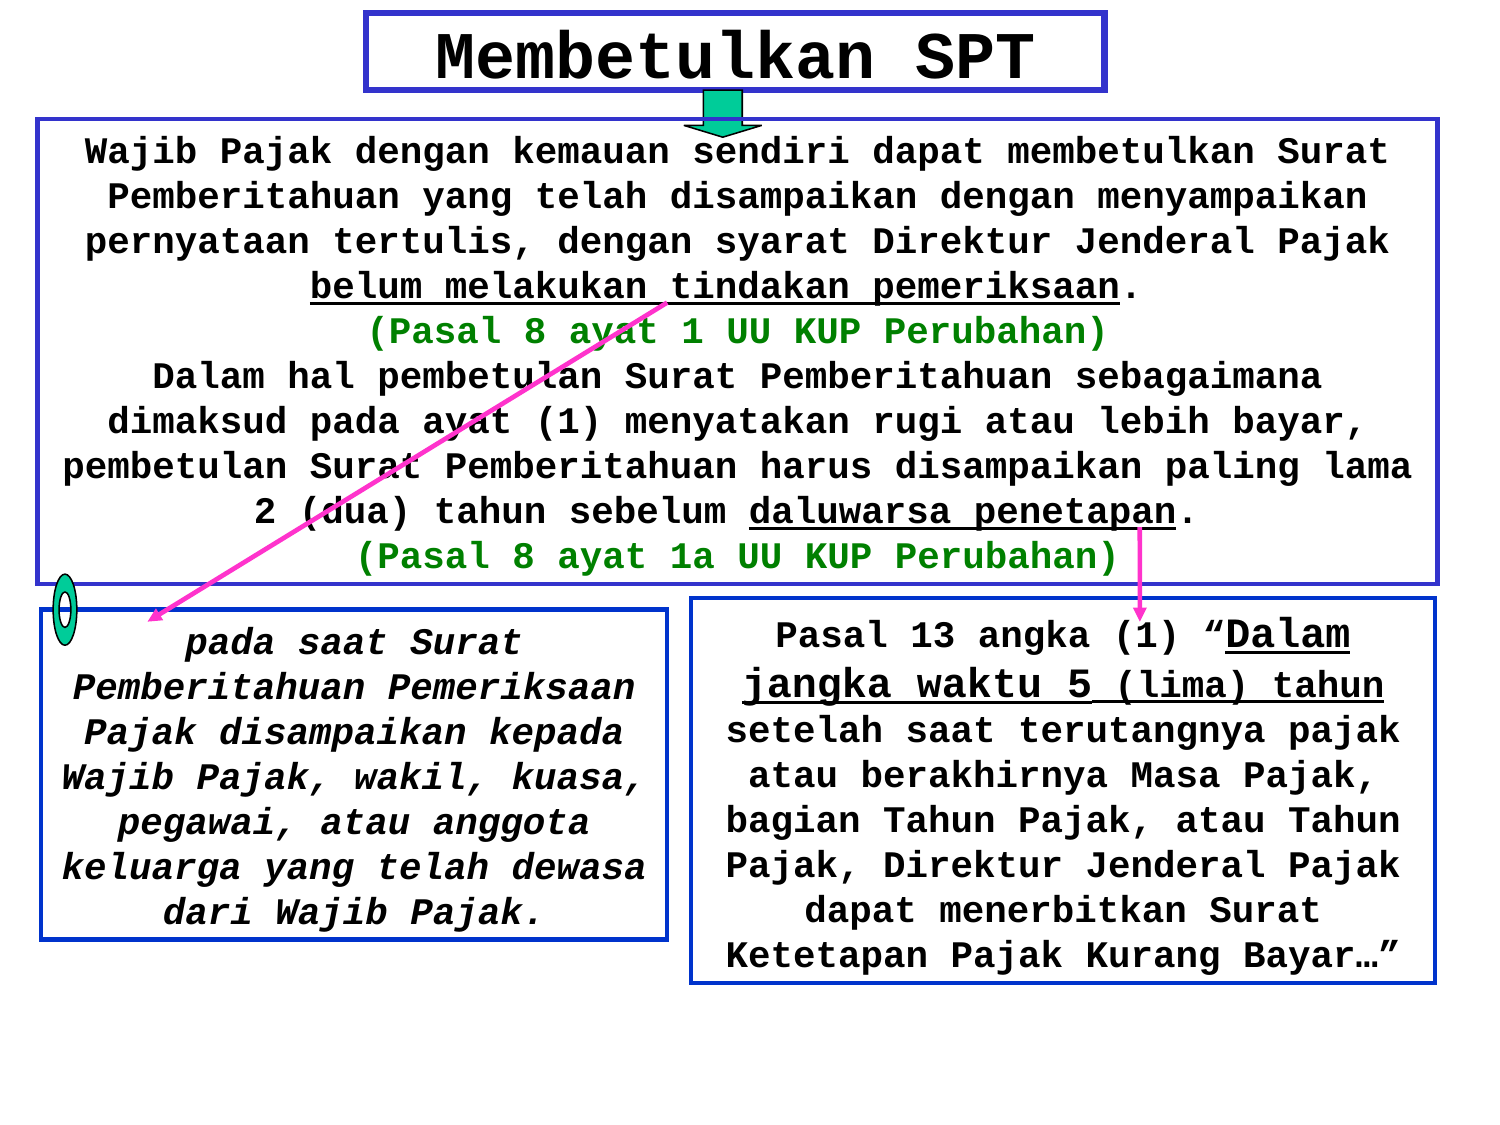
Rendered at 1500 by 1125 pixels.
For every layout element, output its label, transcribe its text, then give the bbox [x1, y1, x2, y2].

text_box Pasal 13 angka (1) “Dalam jangka waktu 5 (lima) tahun setelah saat terutangnya pajak atau berakhirnya Masa Pajak, bagian Tahun Pajak, atau Tahun Pajak, Direktur Jenderal Pajak dapat menerbitkan Surat Ketetapan Pajak Kurang Bayar…” [690, 597, 1436, 983]
title Membetulkan SPT [365, 13, 1105, 91]
text_box pada saat Surat Pemberitahuan Pemeriksaan Pajak disampaikan kepada Wajib Pajak, wakil, kuasa, pegawai, atau anggota keluarga yang telah dewasa dari Wajib Pajak. [41, 609, 668, 940]
text_box [147, 302, 668, 622]
text_box [1133, 527, 1147, 622]
text_box Wajib Pajak dengan kemauan sendiri dapat membetulkan Surat Pemberitahuan yang telah disampaikan dengan menyampaikan pernyataan tertulis, dengan syarat Direktur Jenderal Pajak belum melakukan tindakan pemeriksaan. (Pasal 8 ayat 1 UU KUP Perubahan) Dalam hal pembetulan Surat Pemberitahuan sebagaimana dimaksud pada ayat (1) menyatakan rugi atau lebih bayar, pembetulan Surat Pemberitahuan harus disampaikan paling lama 2 (dua) tahun sebelum daluwarsa penetapan. (Pasal 8 ayat 1a UU KUP Perubahan) [37, 118, 1438, 584]
text_box [53, 574, 77, 646]
text_box [703, 90, 743, 118]
